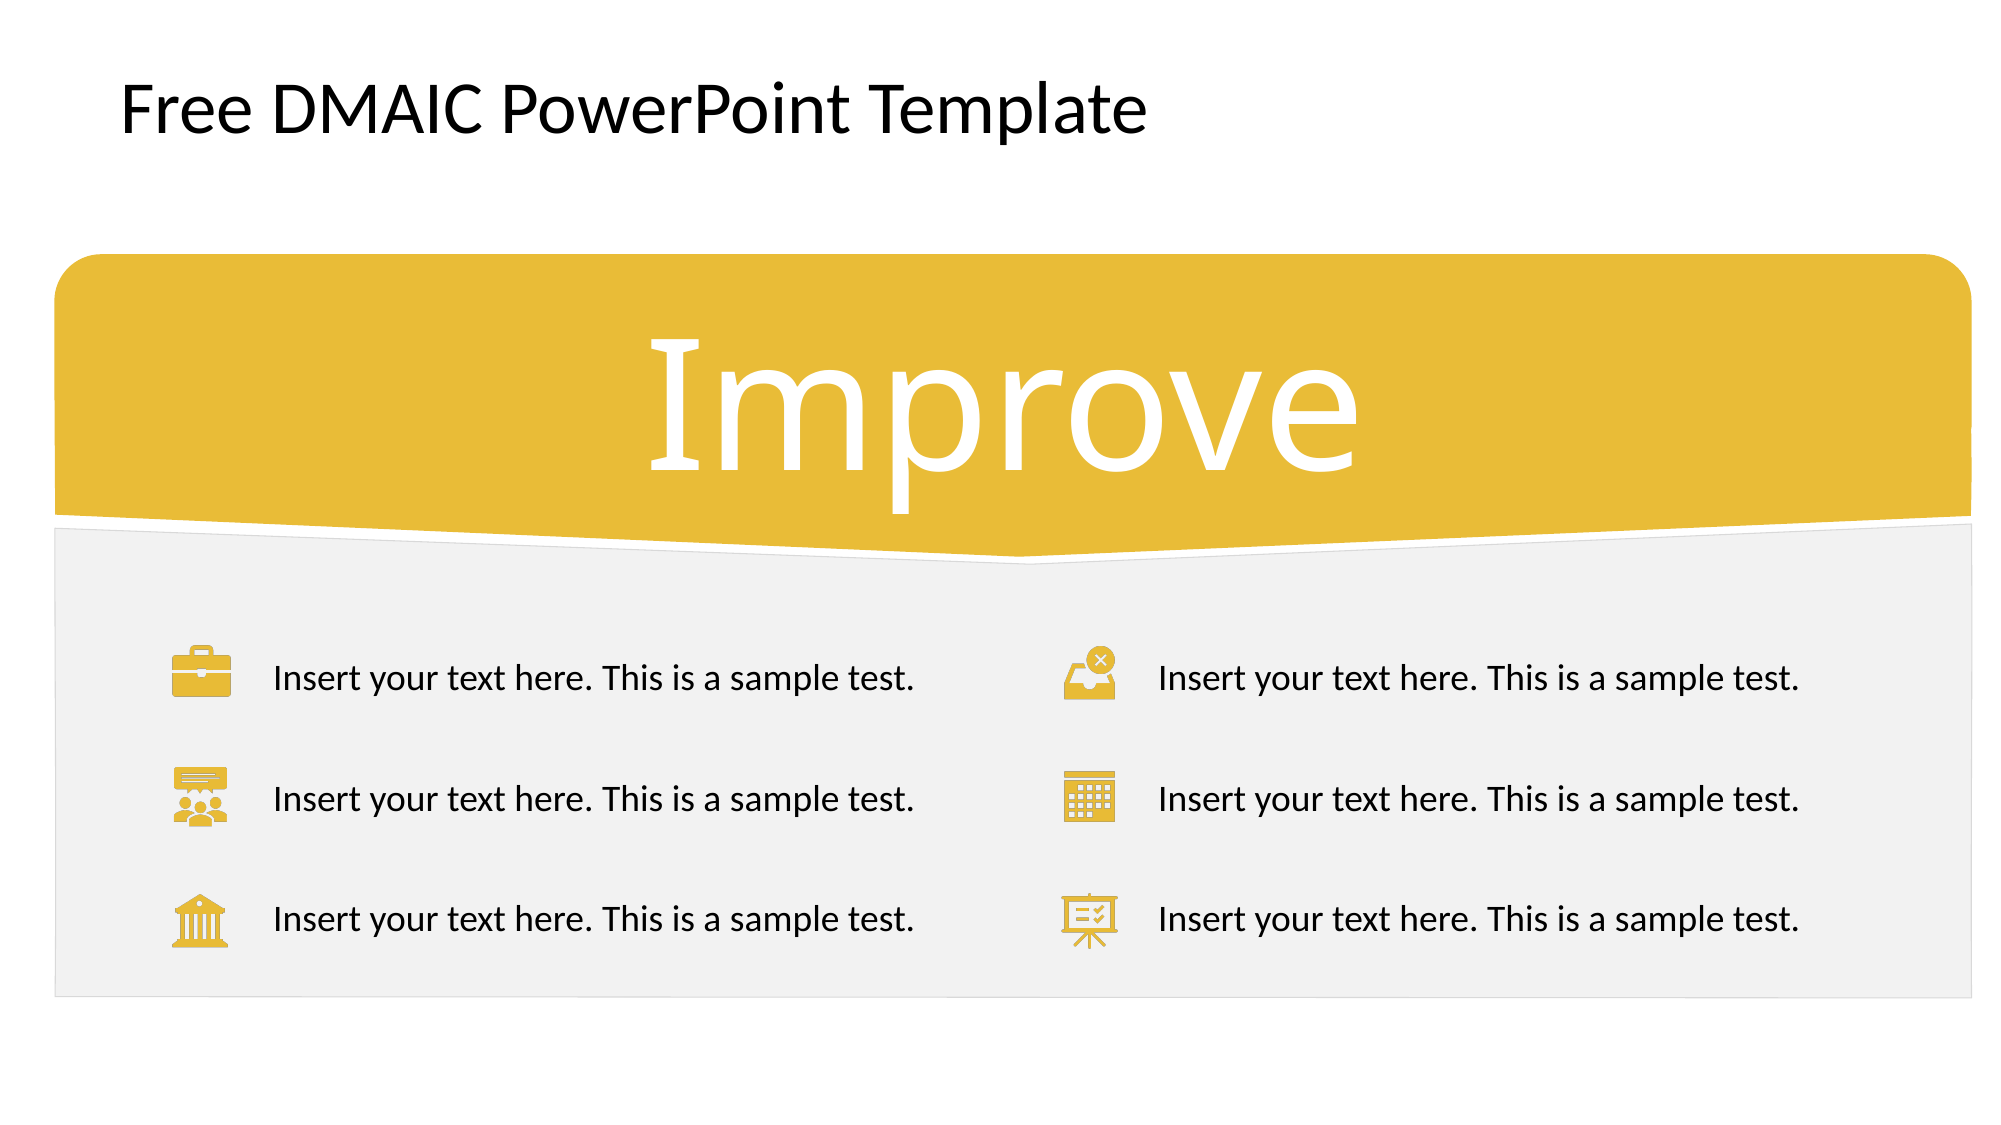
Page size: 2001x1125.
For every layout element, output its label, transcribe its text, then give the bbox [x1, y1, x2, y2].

text_box Insert your text here. This is a sample test. [1129, 766, 1835, 826]
picture [164, 637, 236, 709]
picture [1054, 761, 1125, 832]
picture [1054, 885, 1125, 956]
picture [164, 761, 236, 832]
text_box Insert your text here. This is a sample test. [240, 766, 950, 826]
text_box Improve [96, 279, 1914, 515]
text_box Insert your text here. This is a sample test. [240, 645, 950, 706]
text_box [52, 252, 1974, 559]
text_box Insert your text here. This is a sample test. [239, 887, 950, 947]
title Free DMAIC PowerPoint Template [99, 45, 1900, 162]
text_box [52, 521, 1974, 1001]
picture [164, 885, 236, 956]
text_box Insert your text here. This is a sample test. [1128, 887, 1835, 947]
picture [1054, 637, 1125, 709]
text_box Insert your text here. This is a sample test. [1129, 645, 1835, 706]
